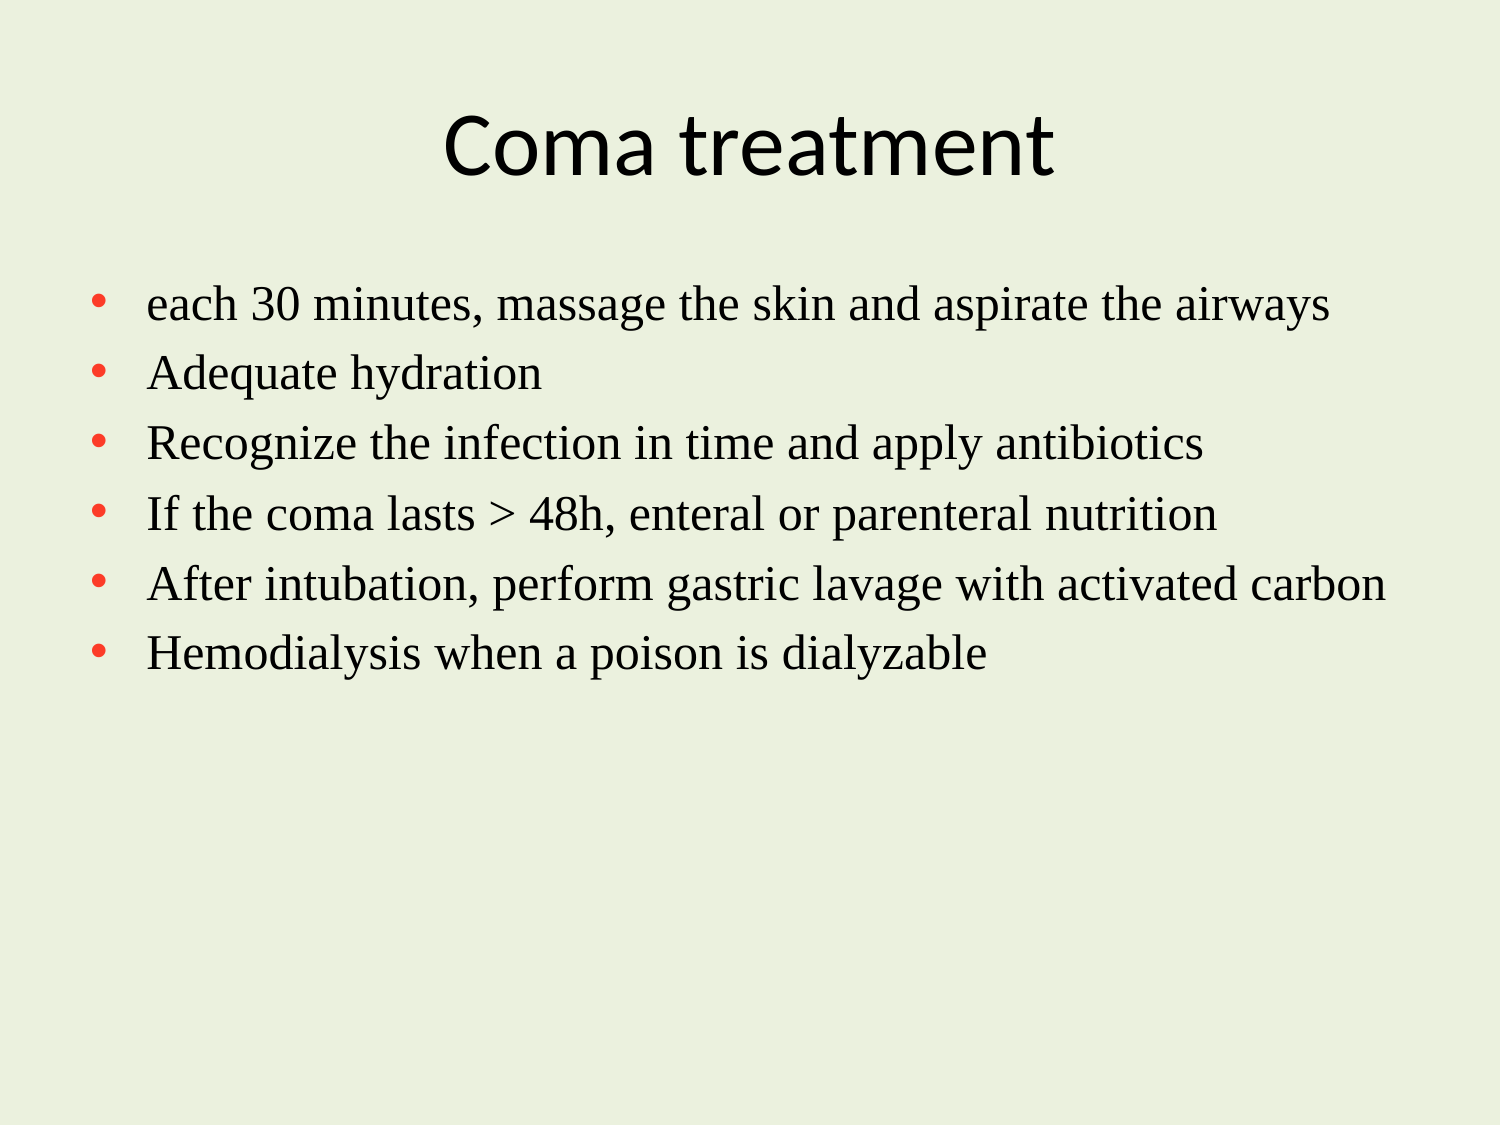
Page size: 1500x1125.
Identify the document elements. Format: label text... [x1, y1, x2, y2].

title Coma treatment [75, 45, 1425, 233]
list each 30 minutes, massage the skin and aspirate the airways Adequate hydration Recognize the infection in time and apply antibiotics If the coma lasts > 48h, enteral or parenteral nutrition After intubation, perform gastric lavage with activated carbon Hemodialysis when a poison is dialyzable [75, 262, 1425, 1005]
